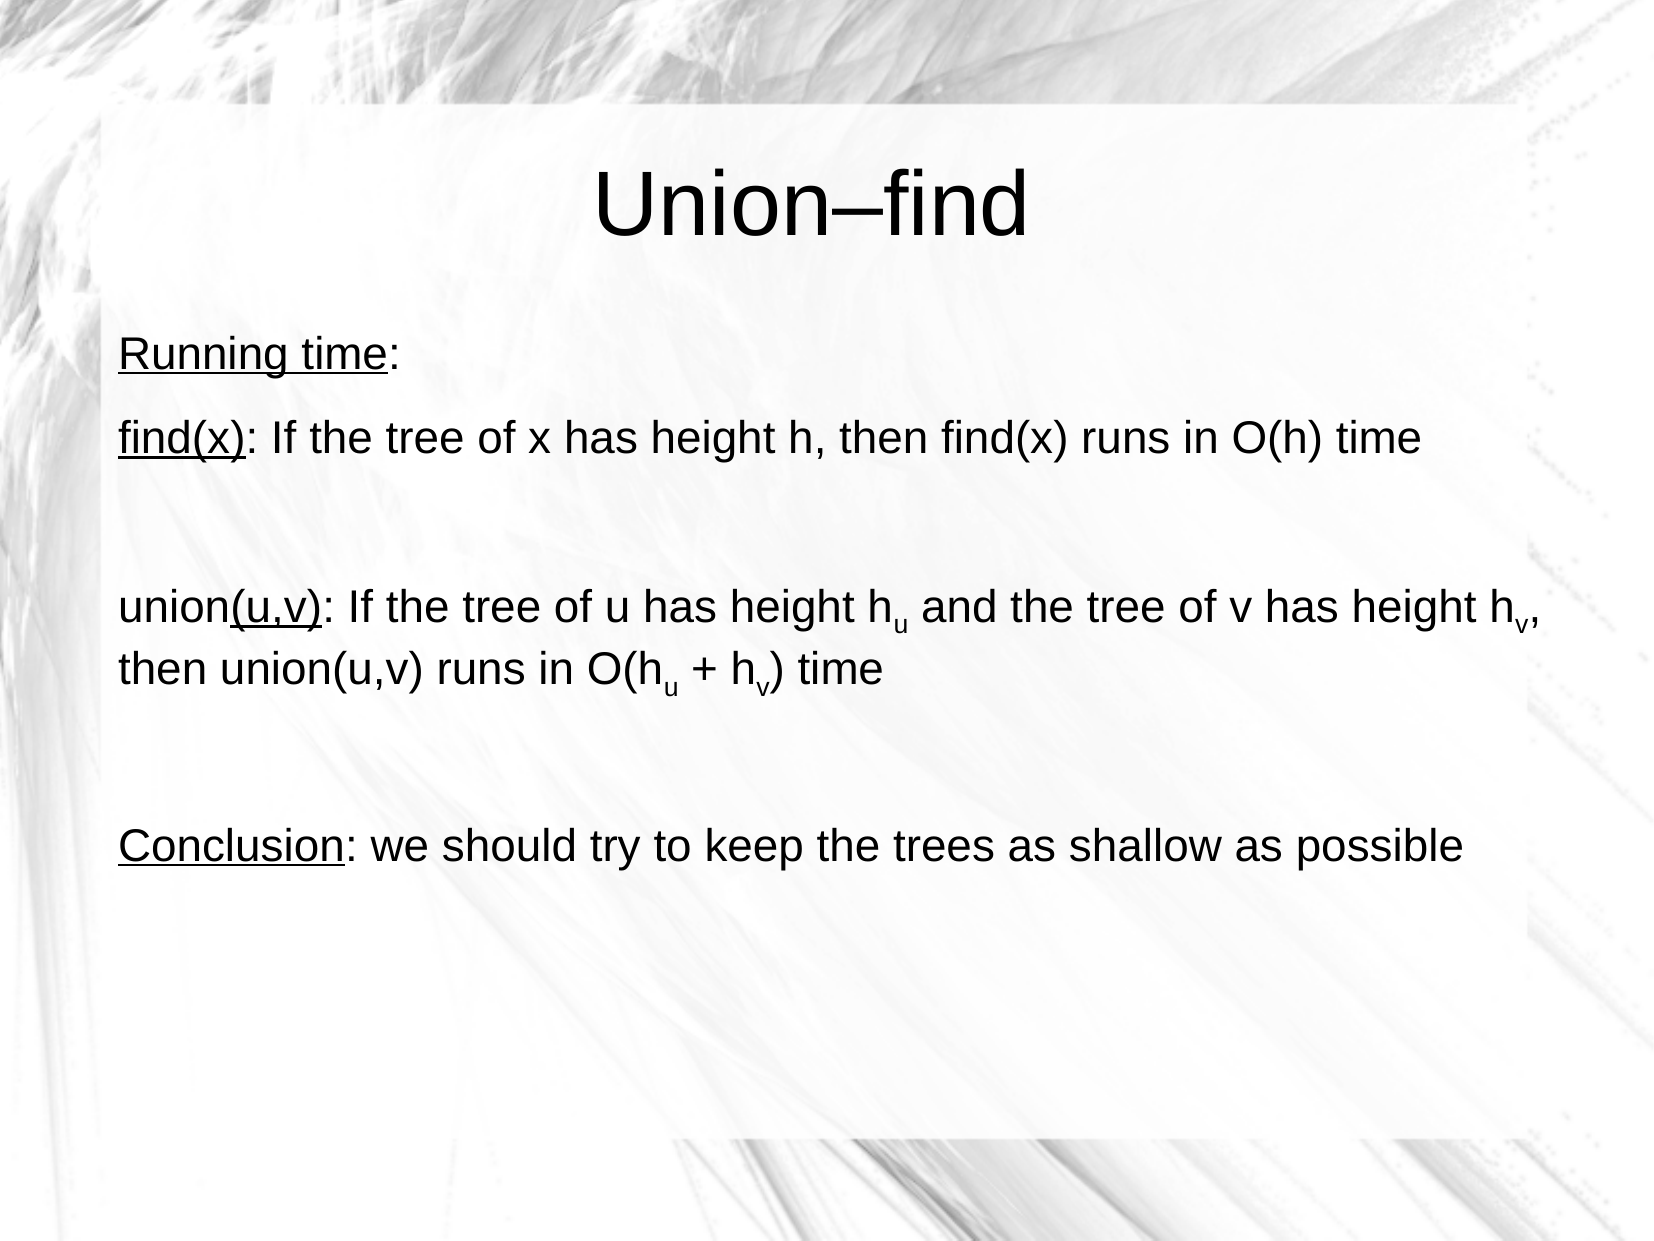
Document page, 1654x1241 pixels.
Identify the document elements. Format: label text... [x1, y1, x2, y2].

picture [0, 0, 1654, 1241]
list Running time: find(x): If the tree of x has height h, then find(x) runs in O(h) time union(u,v): If the tree of u has height hu and the tree of v has height hv, then union(u,v) runs in O(hu + hv) time Conclusion: we should try to keep the trees as shallow as possible [118, 319, 1571, 1109]
title Union–find [118, 93, 1506, 299]
